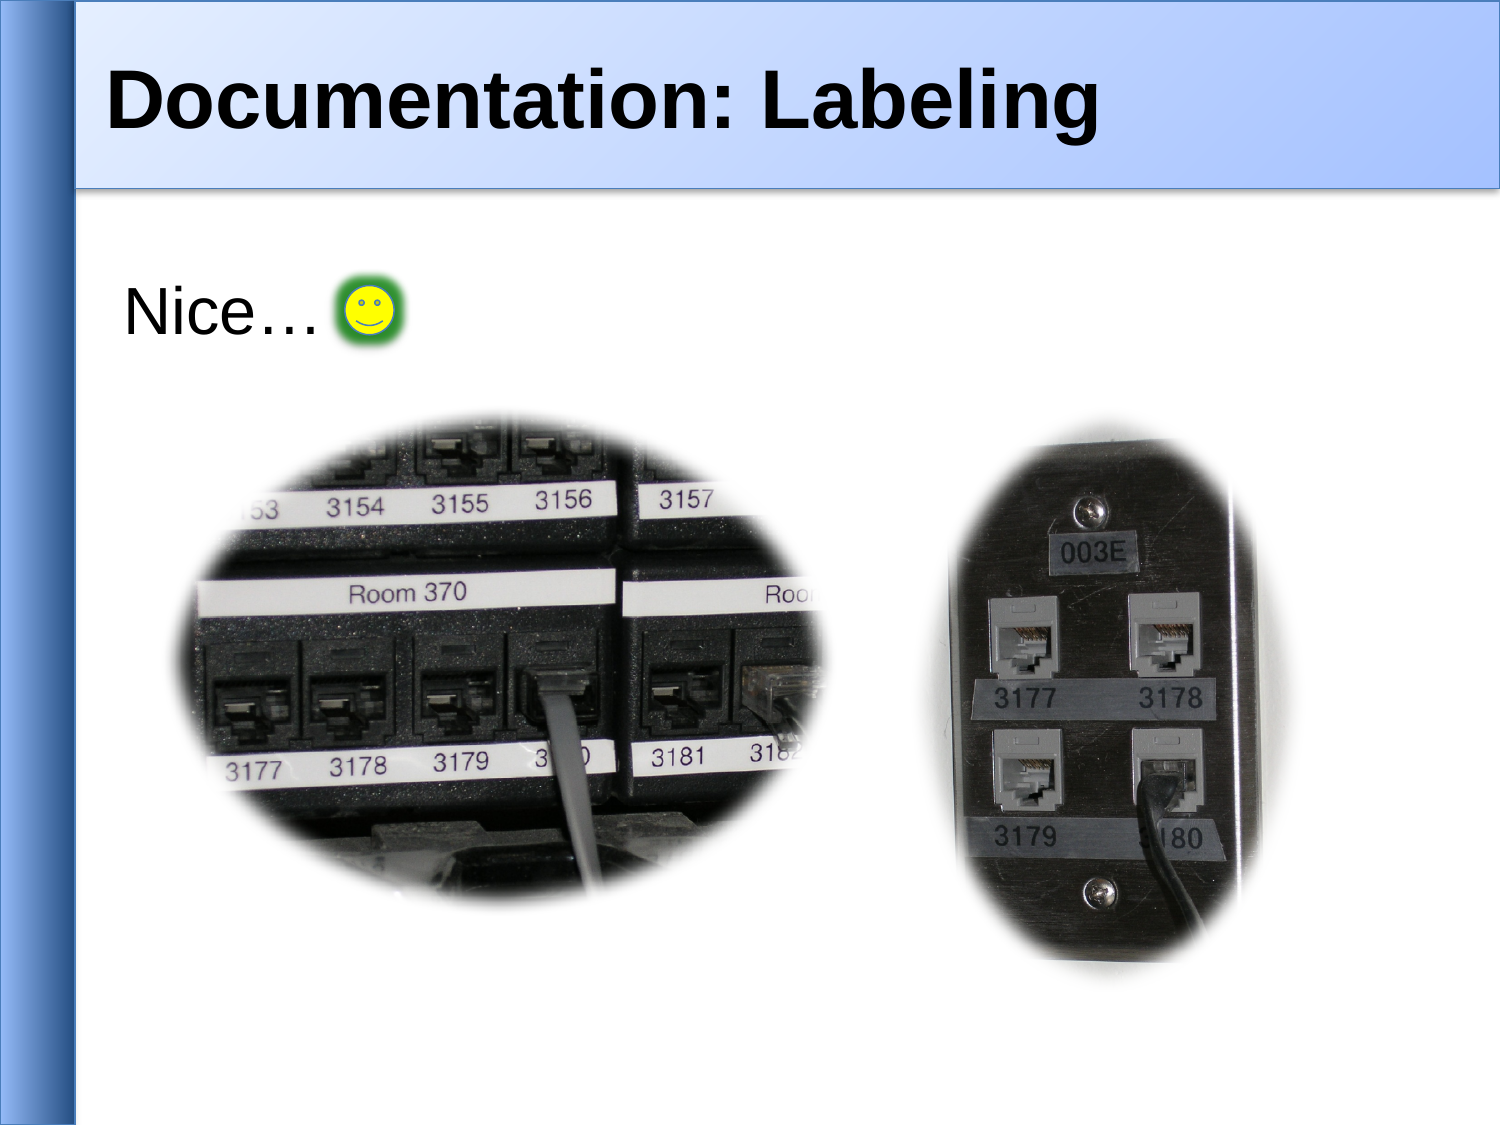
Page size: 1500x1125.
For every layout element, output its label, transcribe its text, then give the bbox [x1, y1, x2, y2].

text_box [344, 284, 395, 336]
list Nice… [108, 260, 1429, 1028]
title Documentation: Labeling [74, 0, 1500, 189]
picture [160, 404, 838, 917]
picture [908, 404, 1307, 995]
